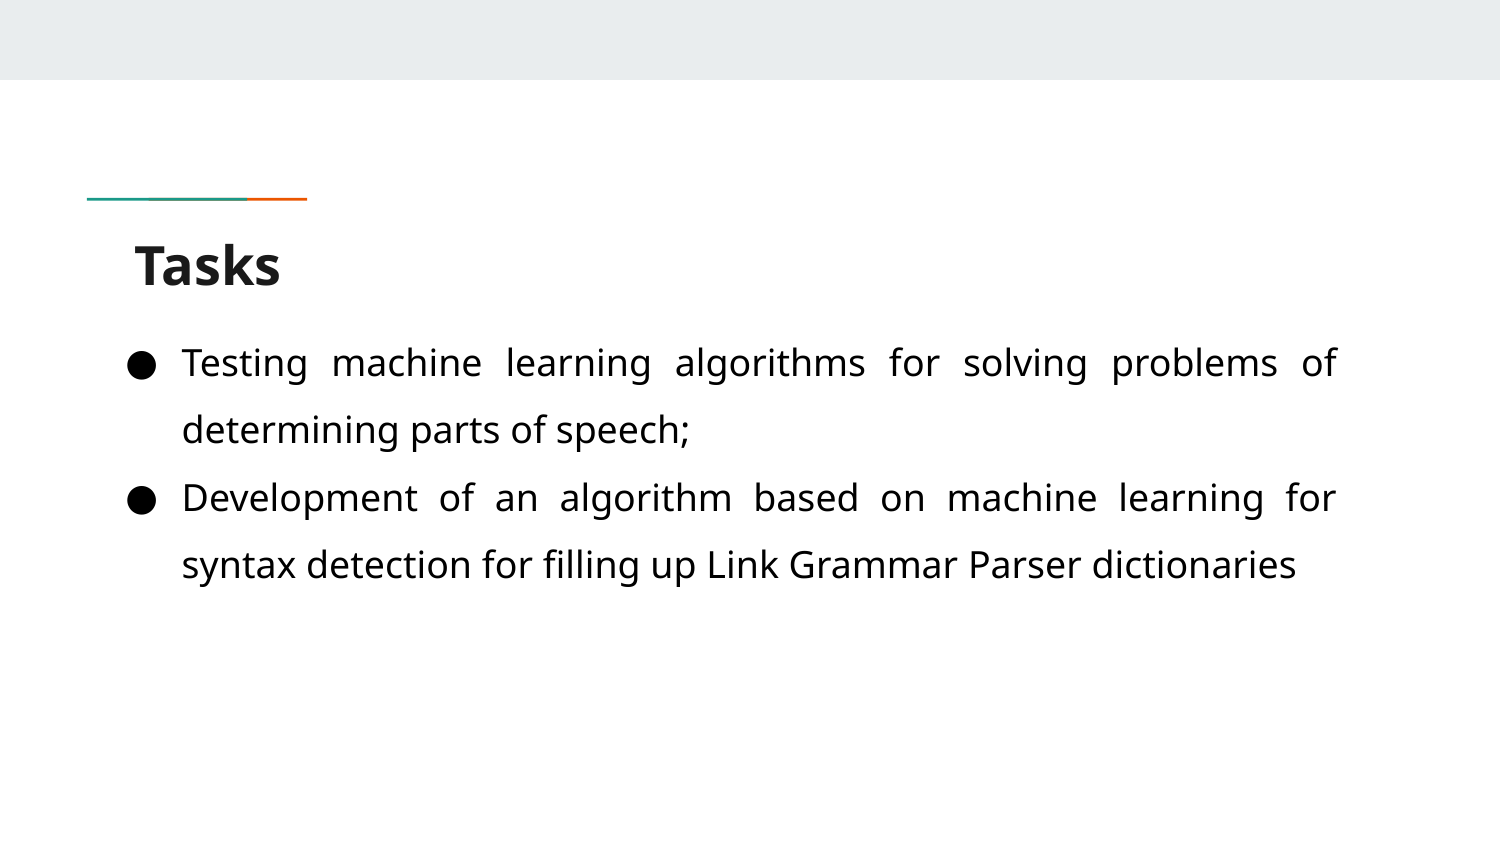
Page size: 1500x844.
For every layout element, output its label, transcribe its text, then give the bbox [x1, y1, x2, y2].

title Tasks [119, 216, 1381, 305]
list Testing machine learning algorithms for solving problems of determining parts of speech; Development of an algorithm based on machine learning for syntax detection for filling up Link Grammar Parser dictionaries [91, 301, 1353, 672]
